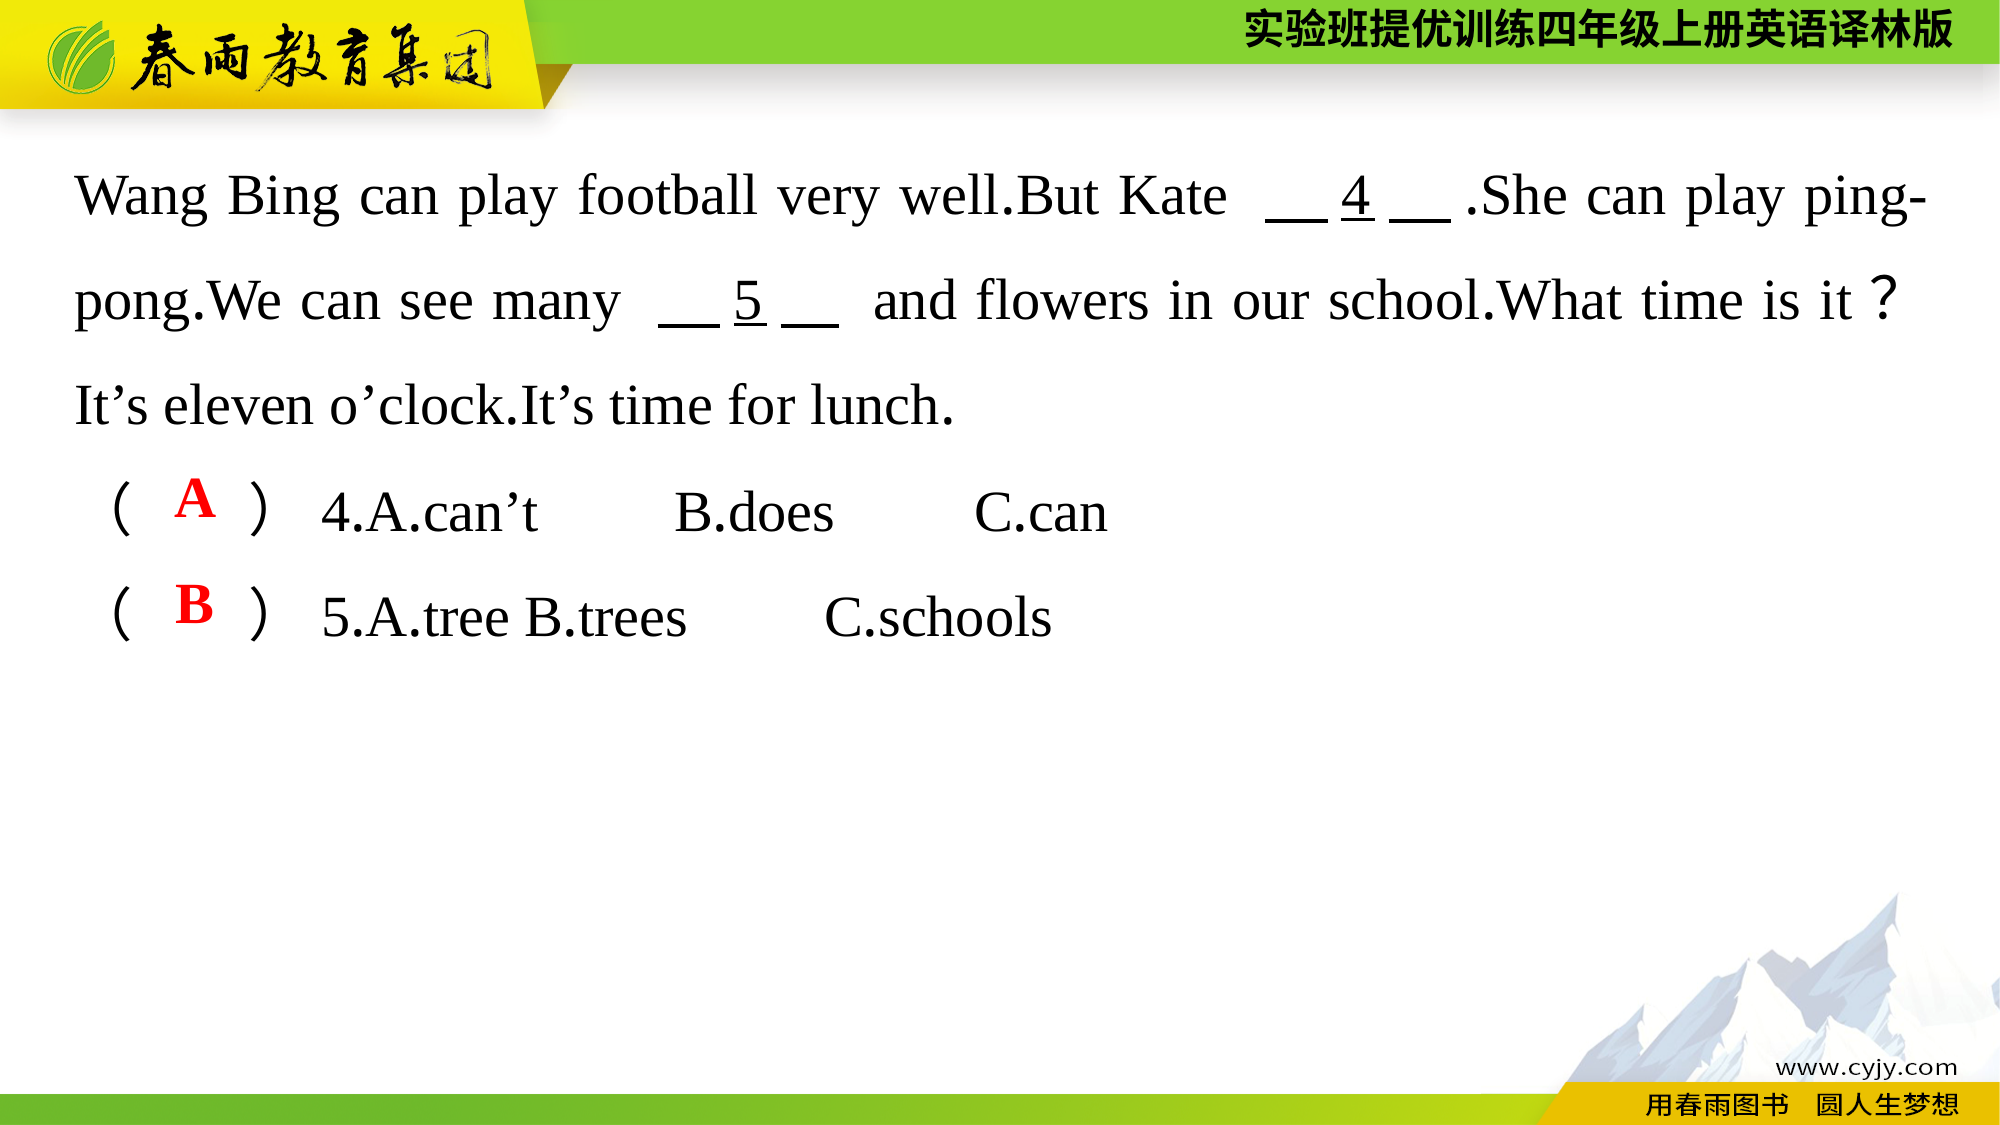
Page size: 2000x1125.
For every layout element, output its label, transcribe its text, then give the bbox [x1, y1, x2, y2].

text_box （ ）4.A.can’t B.does C.can （ ）5.A.tree B.trees C.schools [59, 430, 1944, 656]
picture [0, 0, 2000, 1125]
list Wang Bing can play football very well.But Kate 4 .She can play ping-pong.We can see many 5 and flowers in our school.What time is it？ It’s eleven o’clock.It’s time for lunch. [59, 113, 1944, 430]
text_box B [160, 557, 229, 643]
text_box A [159, 452, 232, 537]
